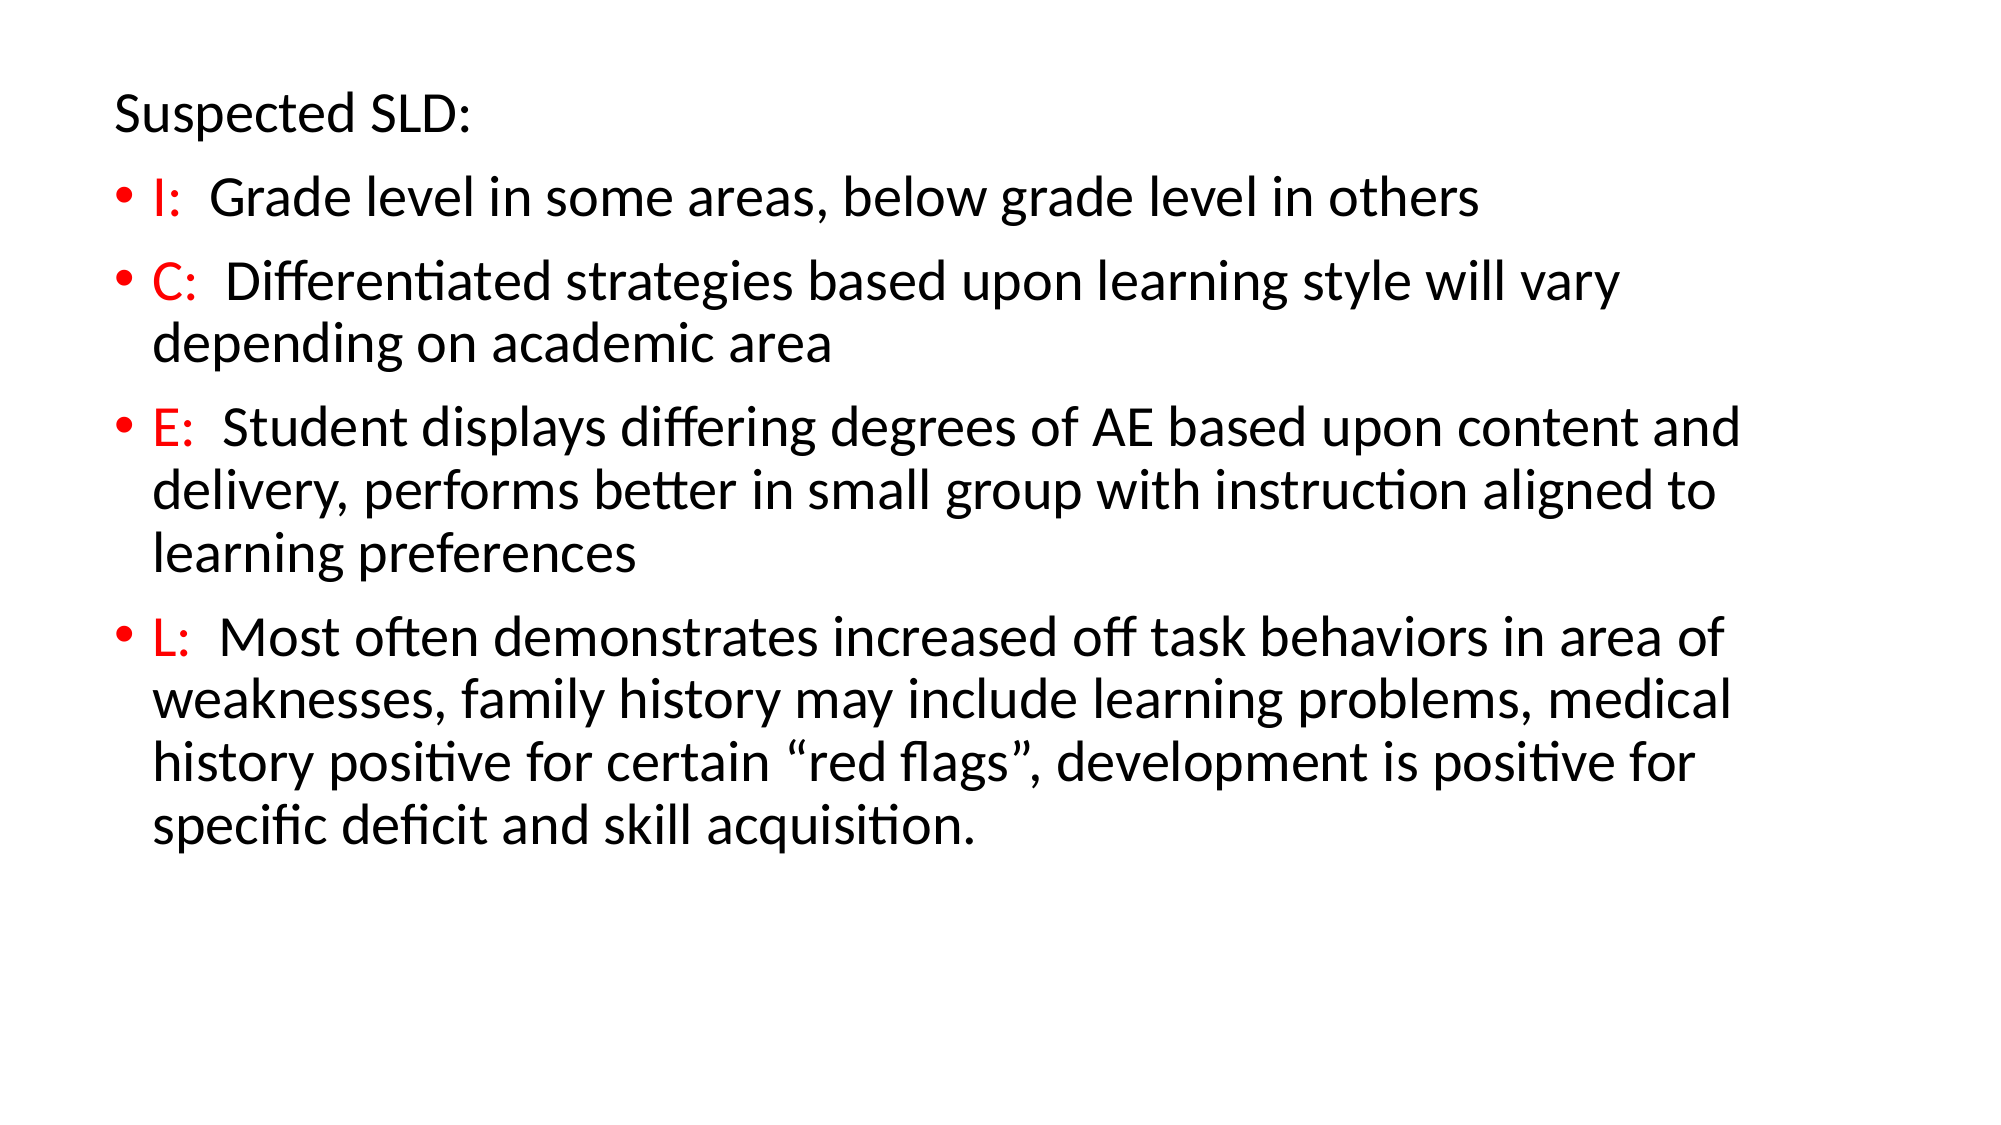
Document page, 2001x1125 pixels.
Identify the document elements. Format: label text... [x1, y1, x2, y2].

list Suspected SLD: I: Grade level in some areas, below grade level in others C: Differentiated strategies based upon learning style will vary depending on academic area E: Student displays differing degrees of AE based upon content and delivery, performs better in small group with instruction aligned to learning preferences L: Most often demonstrates increased off task behaviors in area of weaknesses, family history may include learning problems, medical history positive for certain “red flags”, development is positive for specific deficit and skill acquisition. [99, 75, 1900, 1005]
